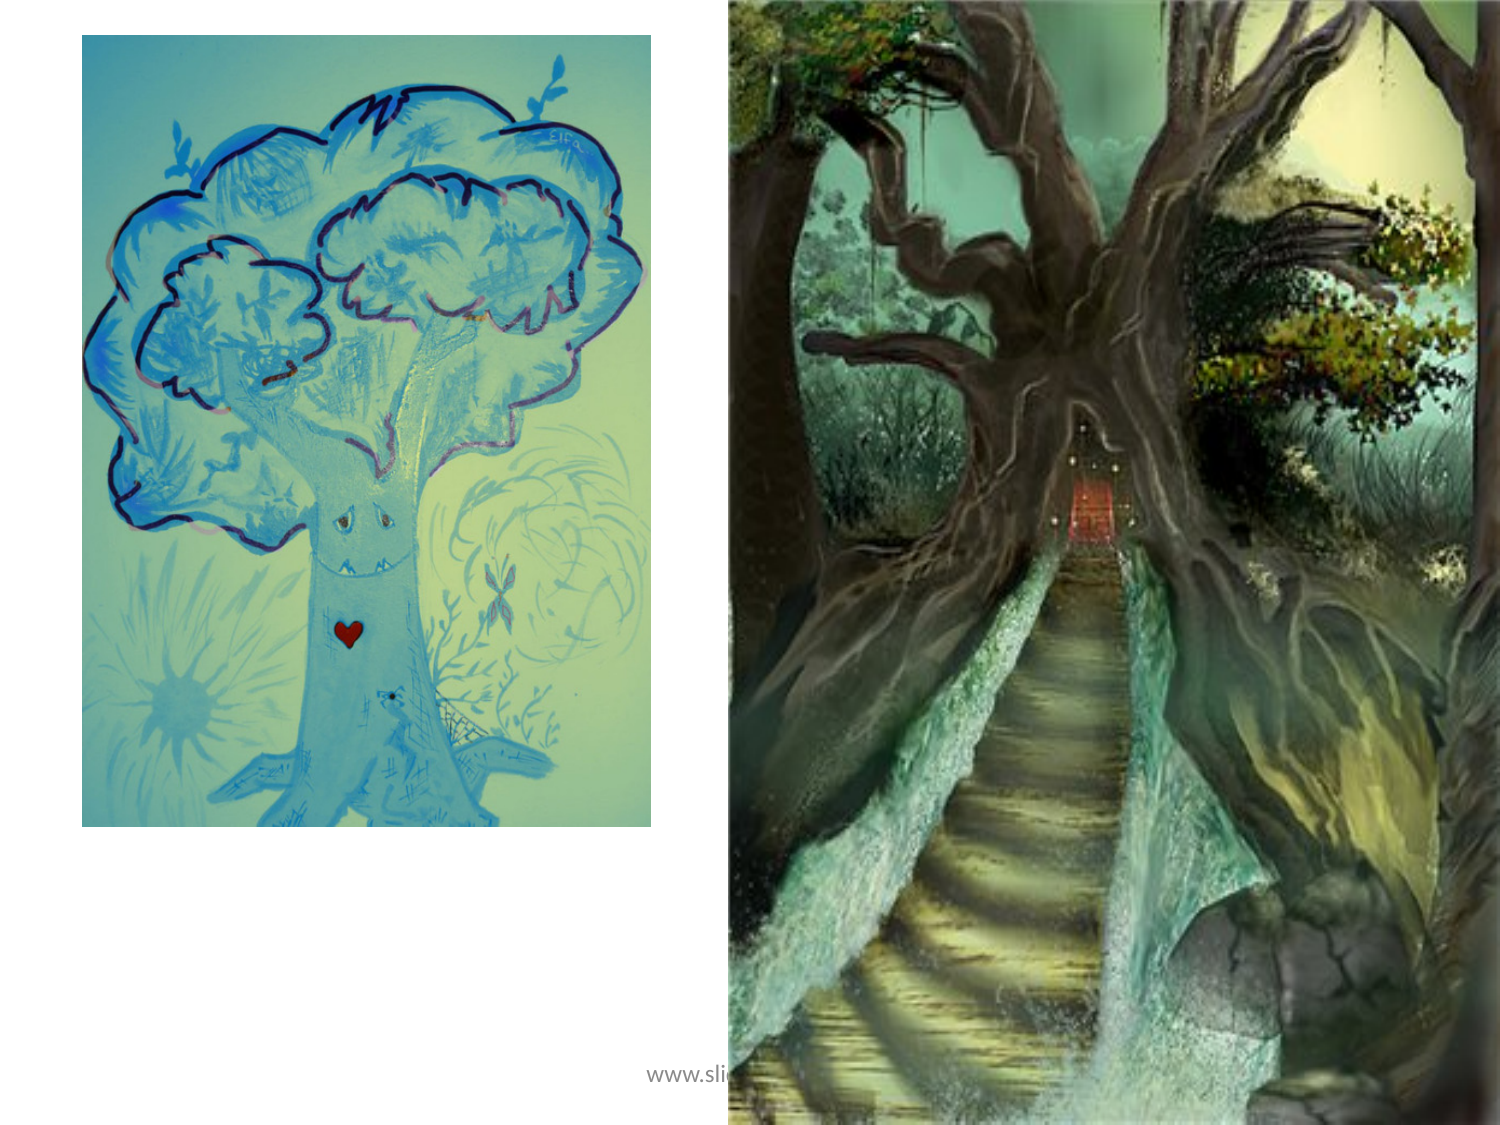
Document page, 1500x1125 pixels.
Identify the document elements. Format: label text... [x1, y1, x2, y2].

picture [728, 0, 1500, 1125]
picture [81, 34, 651, 827]
footer www.sliderpoint.org [512, 1042, 723, 1103]
